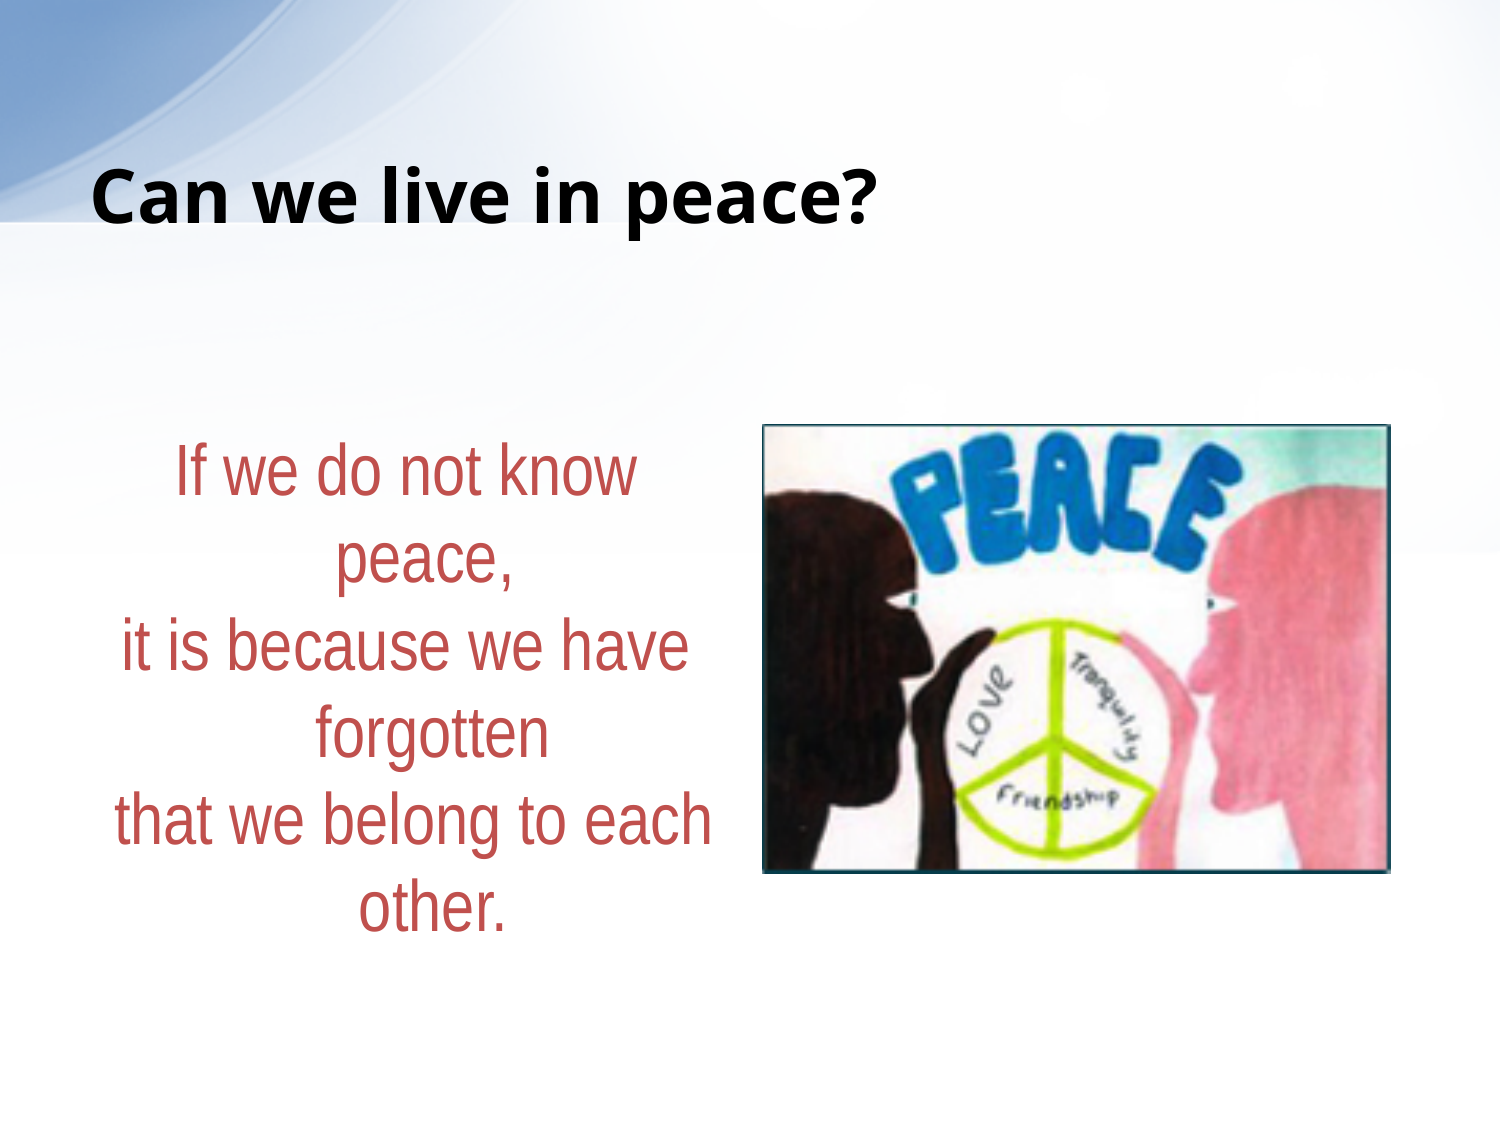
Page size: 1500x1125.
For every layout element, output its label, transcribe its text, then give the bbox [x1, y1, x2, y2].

picture [0, 0, 1500, 1125]
title Can we live in peace? [75, 58, 1425, 247]
list If we do not know peace, it is because we have forgotten that we belong to each other. [75, 247, 738, 955]
